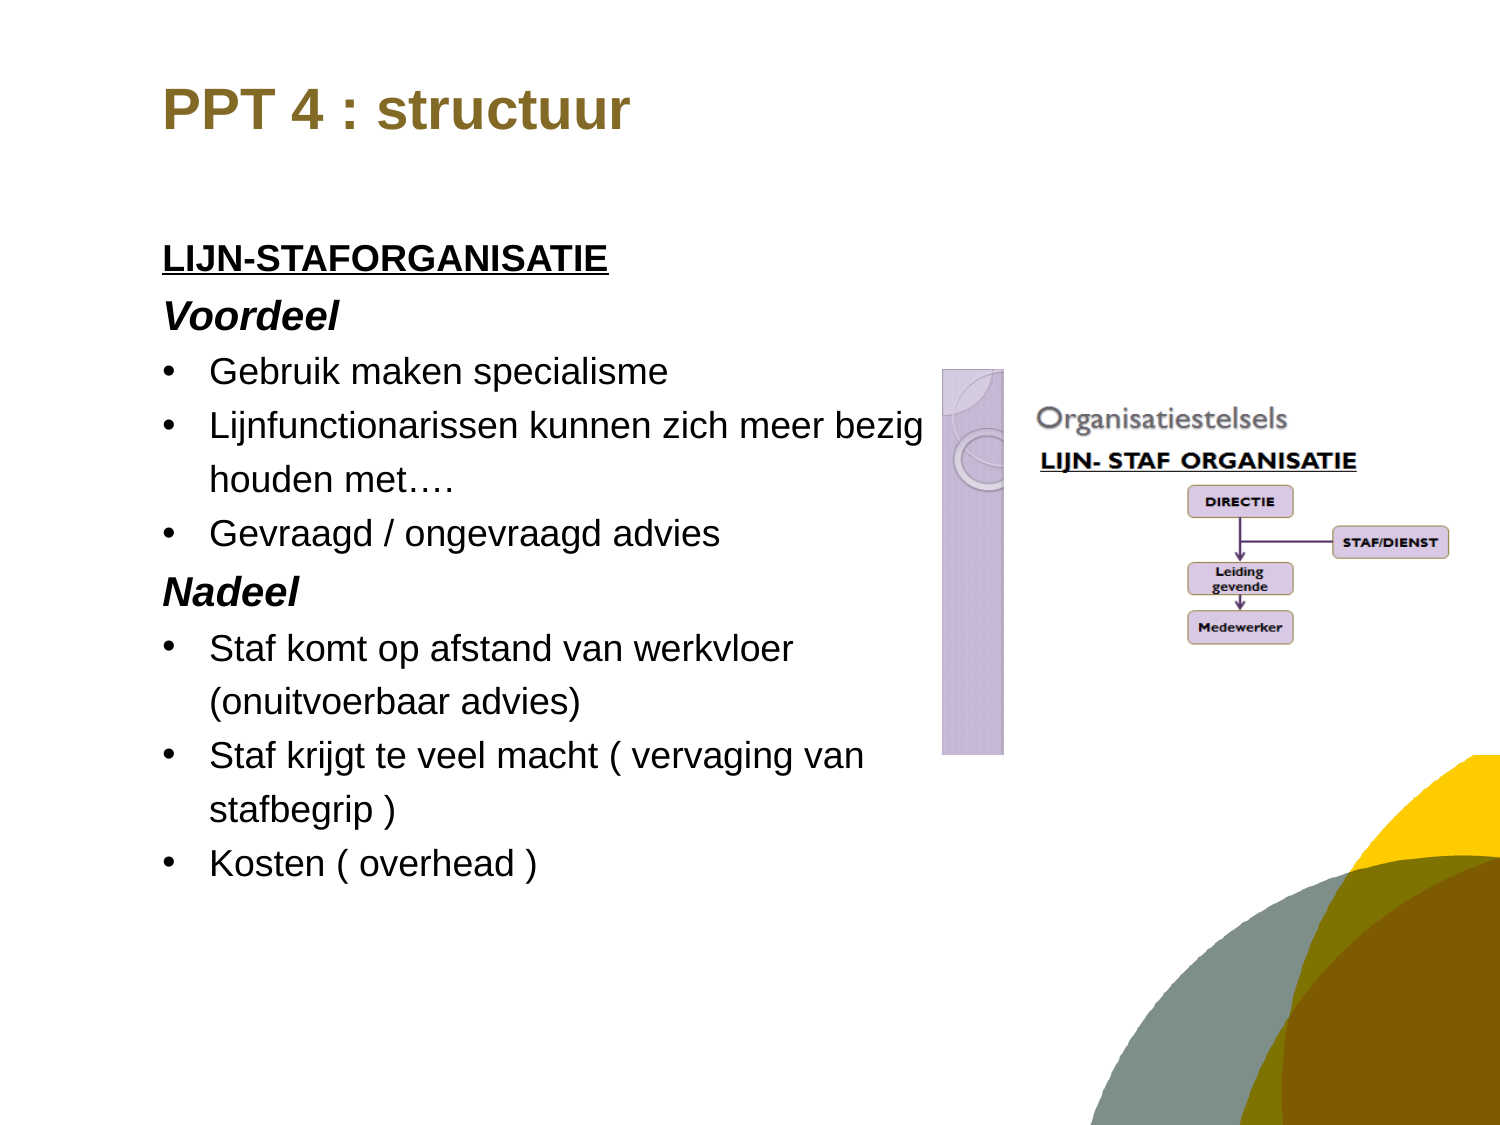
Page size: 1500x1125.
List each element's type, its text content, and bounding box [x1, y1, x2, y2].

title PPT 4 : structuur [147, 54, 1414, 149]
picture [66, 369, 1500, 1125]
text_box LIJN-STAFORGANISATIE Voordeel Gebruik maken specialisme Lijnfunctionarissen kunnen zich meer bezig houden met…. Gevraagd / ongevraagd advies Nadeel Staf komt op afstand van werkvloer (onuitvoerbaar advies) Staf krijgt te veel macht ( vervaging van stafbegrip ) Kosten ( overhead ) [147, 226, 975, 892]
